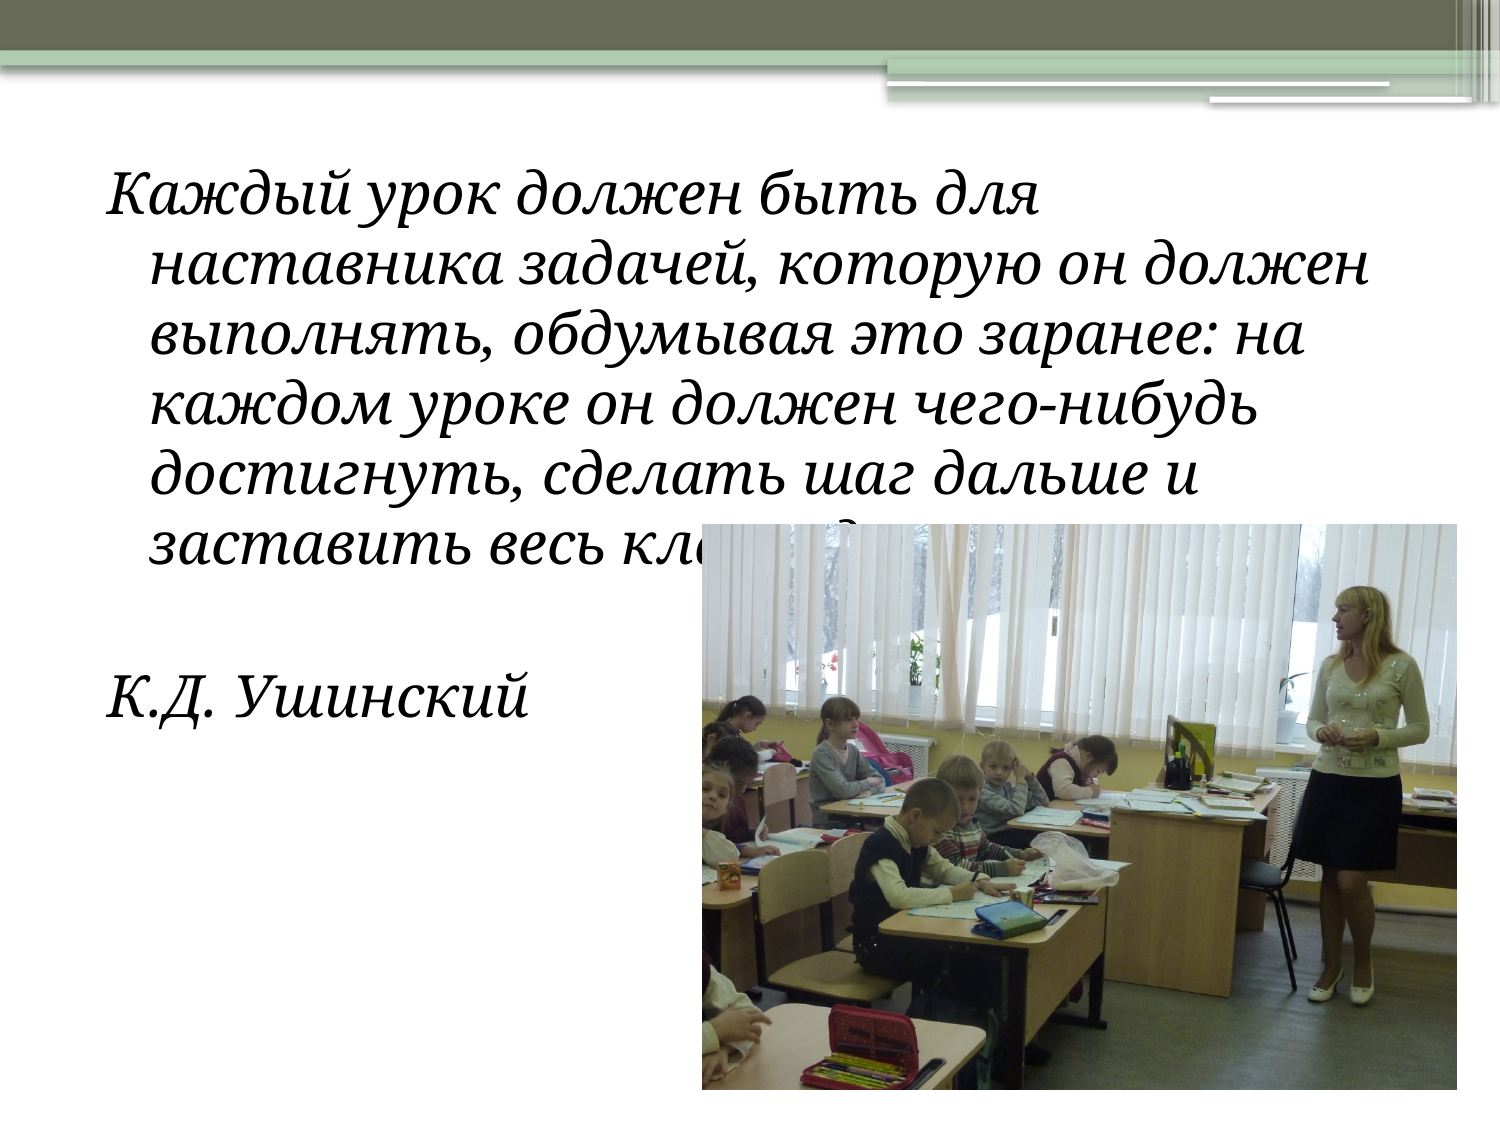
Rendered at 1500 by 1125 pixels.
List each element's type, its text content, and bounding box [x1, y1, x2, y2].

picture [702, 523, 1457, 1090]
list Каждый урок должен быть для наставника задачей, которую он должен выполнять, обдумывая это заранее: на каждом уроке он должен чего-нибудь достигнуть, сделать шаг дальше и заставить весь класс сделать этот шаг. К.Д. Ушинский [75, 149, 1425, 1079]
